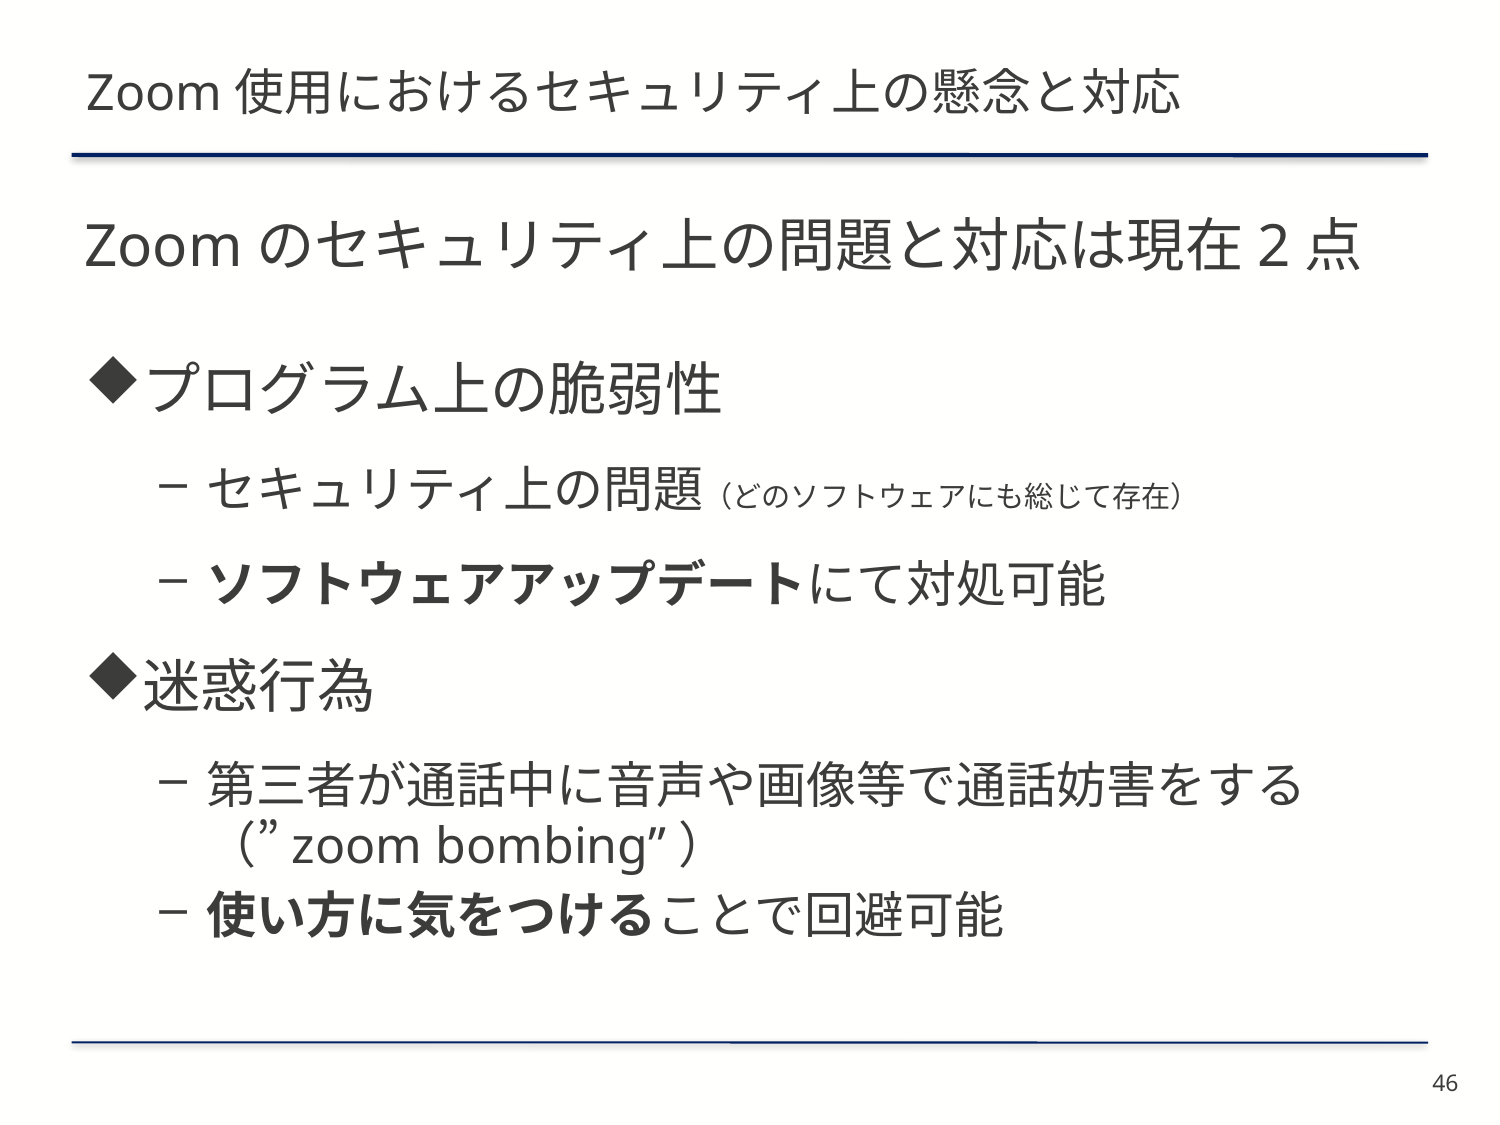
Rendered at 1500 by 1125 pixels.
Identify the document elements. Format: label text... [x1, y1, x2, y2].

slide_number 46 [1417, 1055, 1489, 1113]
list Zoomのセキュリティ上の問題と対応は現在2点 プログラム上の脆弱性 セキュリティ上の問題（どのソフトウェアにも総じて存在） ソフトウェアアップデートにて対処可能 迷惑行為 第三者が通話中に音声や画像等で通話妨害をする （”zoom bombing”） 使い方に気をつけることで回避可能 [69, 200, 1429, 1013]
title Zoom使用におけるセキュリティ上の懸念と対応 [71, 37, 1429, 143]
